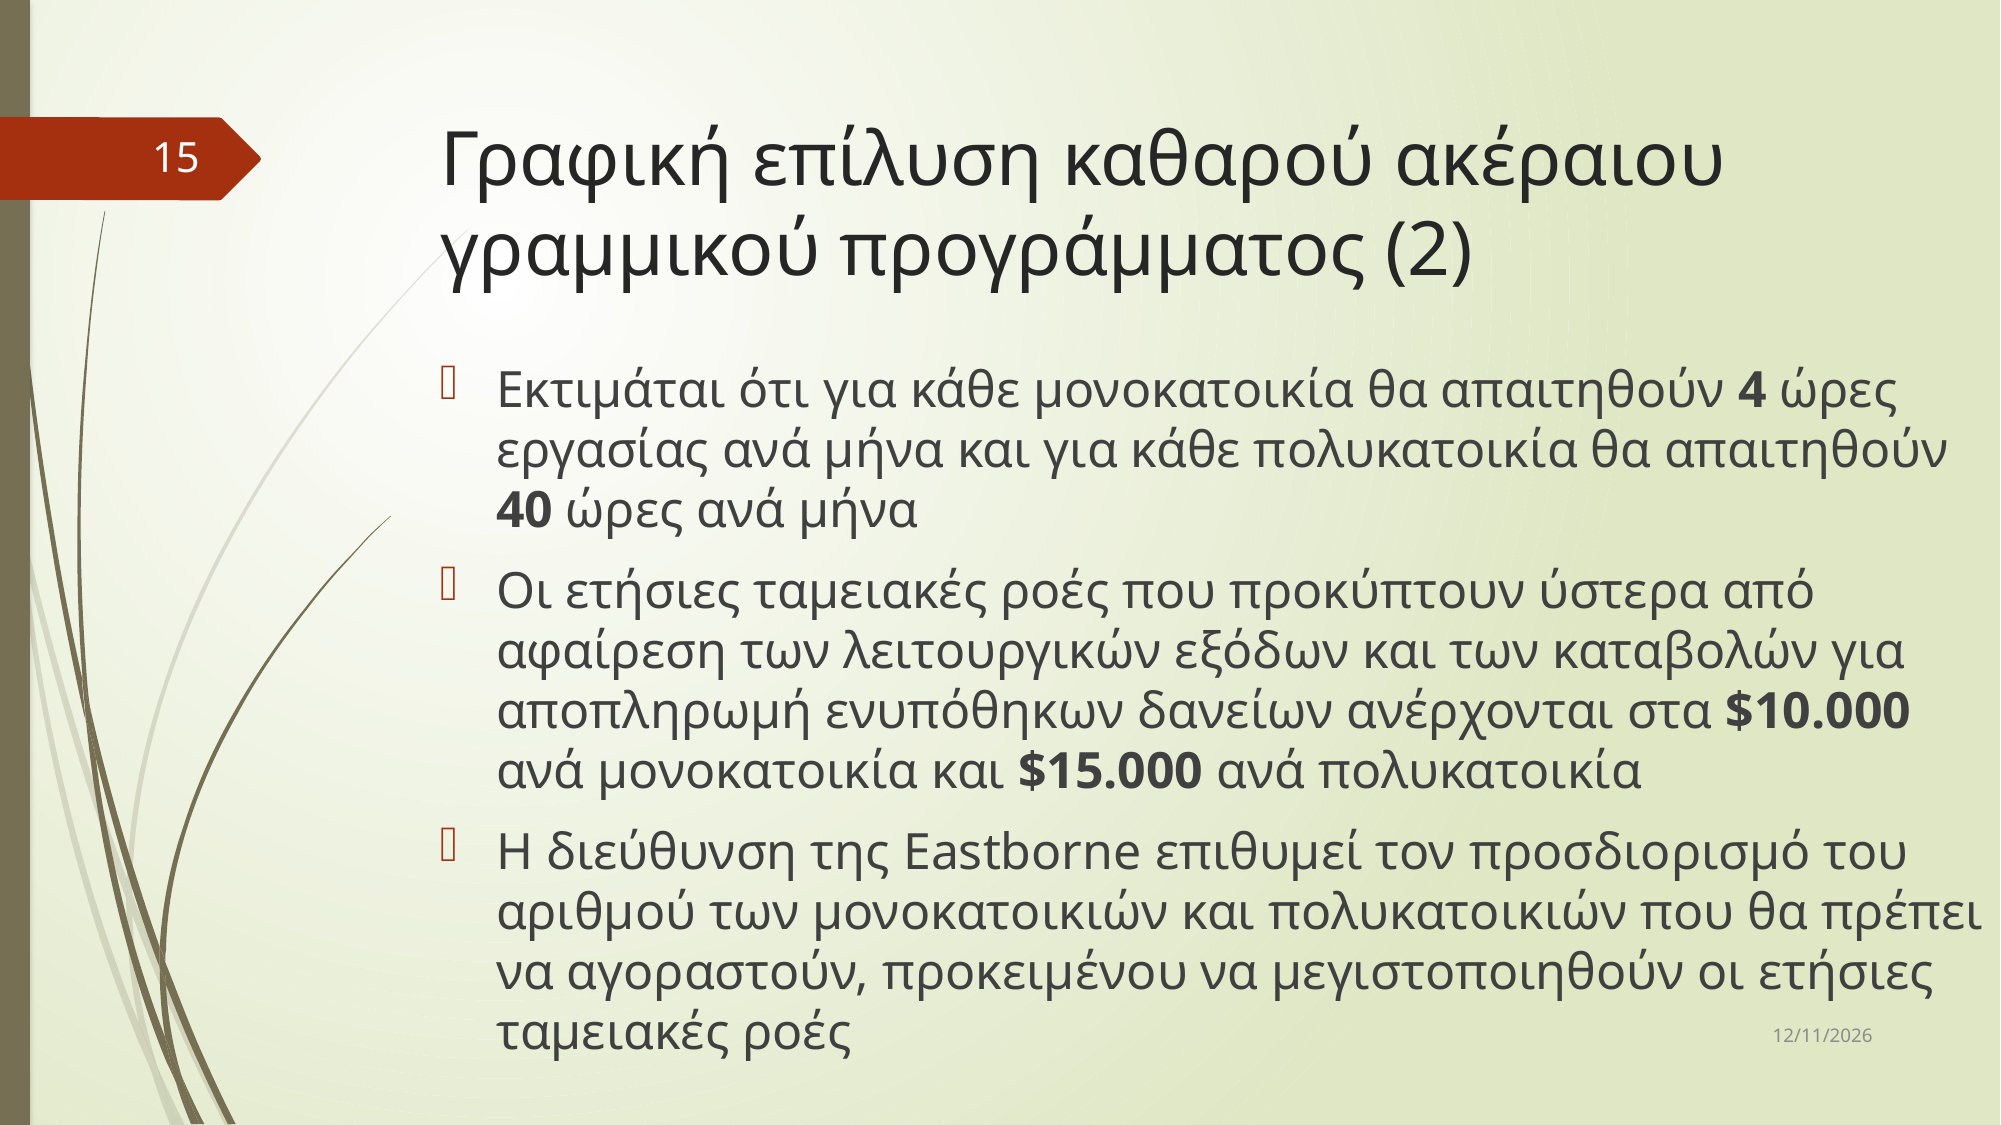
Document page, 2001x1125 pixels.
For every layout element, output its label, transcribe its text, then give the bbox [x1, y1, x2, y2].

title Γραφική επίλυση καθαρού ακέραιου γραμμικού προγράμματος (2) [425, 102, 1888, 313]
list Εκτιμάται ότι για κάθε μονοκατοικία θα απαιτηθούν 4 ώρες εργασίας ανά μήνα και για κάθε πολυκατοικία θα απαιτηθούν 40 ώρες ανά μήνα Οι ετήσιες ταμειακές ροές που προκύπτουν ύστερα από αφαίρεση των λειτουργικών εξόδων και των καταβολών για αποπληρωμή ενυπόθηκων δανείων ανέρχονται στα $10.000 ανά μονοκατοικία και $15.000 ανά πολυκατοικία Η διεύθυνση της Eastborne επιθυμεί τον προσδιορισμό του αριθμού των μονοκατοικιών και πολυκατοικιών που θα πρέπει να αγοραστούν, προκειμένου να μεγιστοποιηθούν οι ετήσιες ταμειακές ροές [424, 350, 2000, 1106]
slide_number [1699, 1005, 1888, 1067]
slide_number 15 [87, 129, 216, 190]
